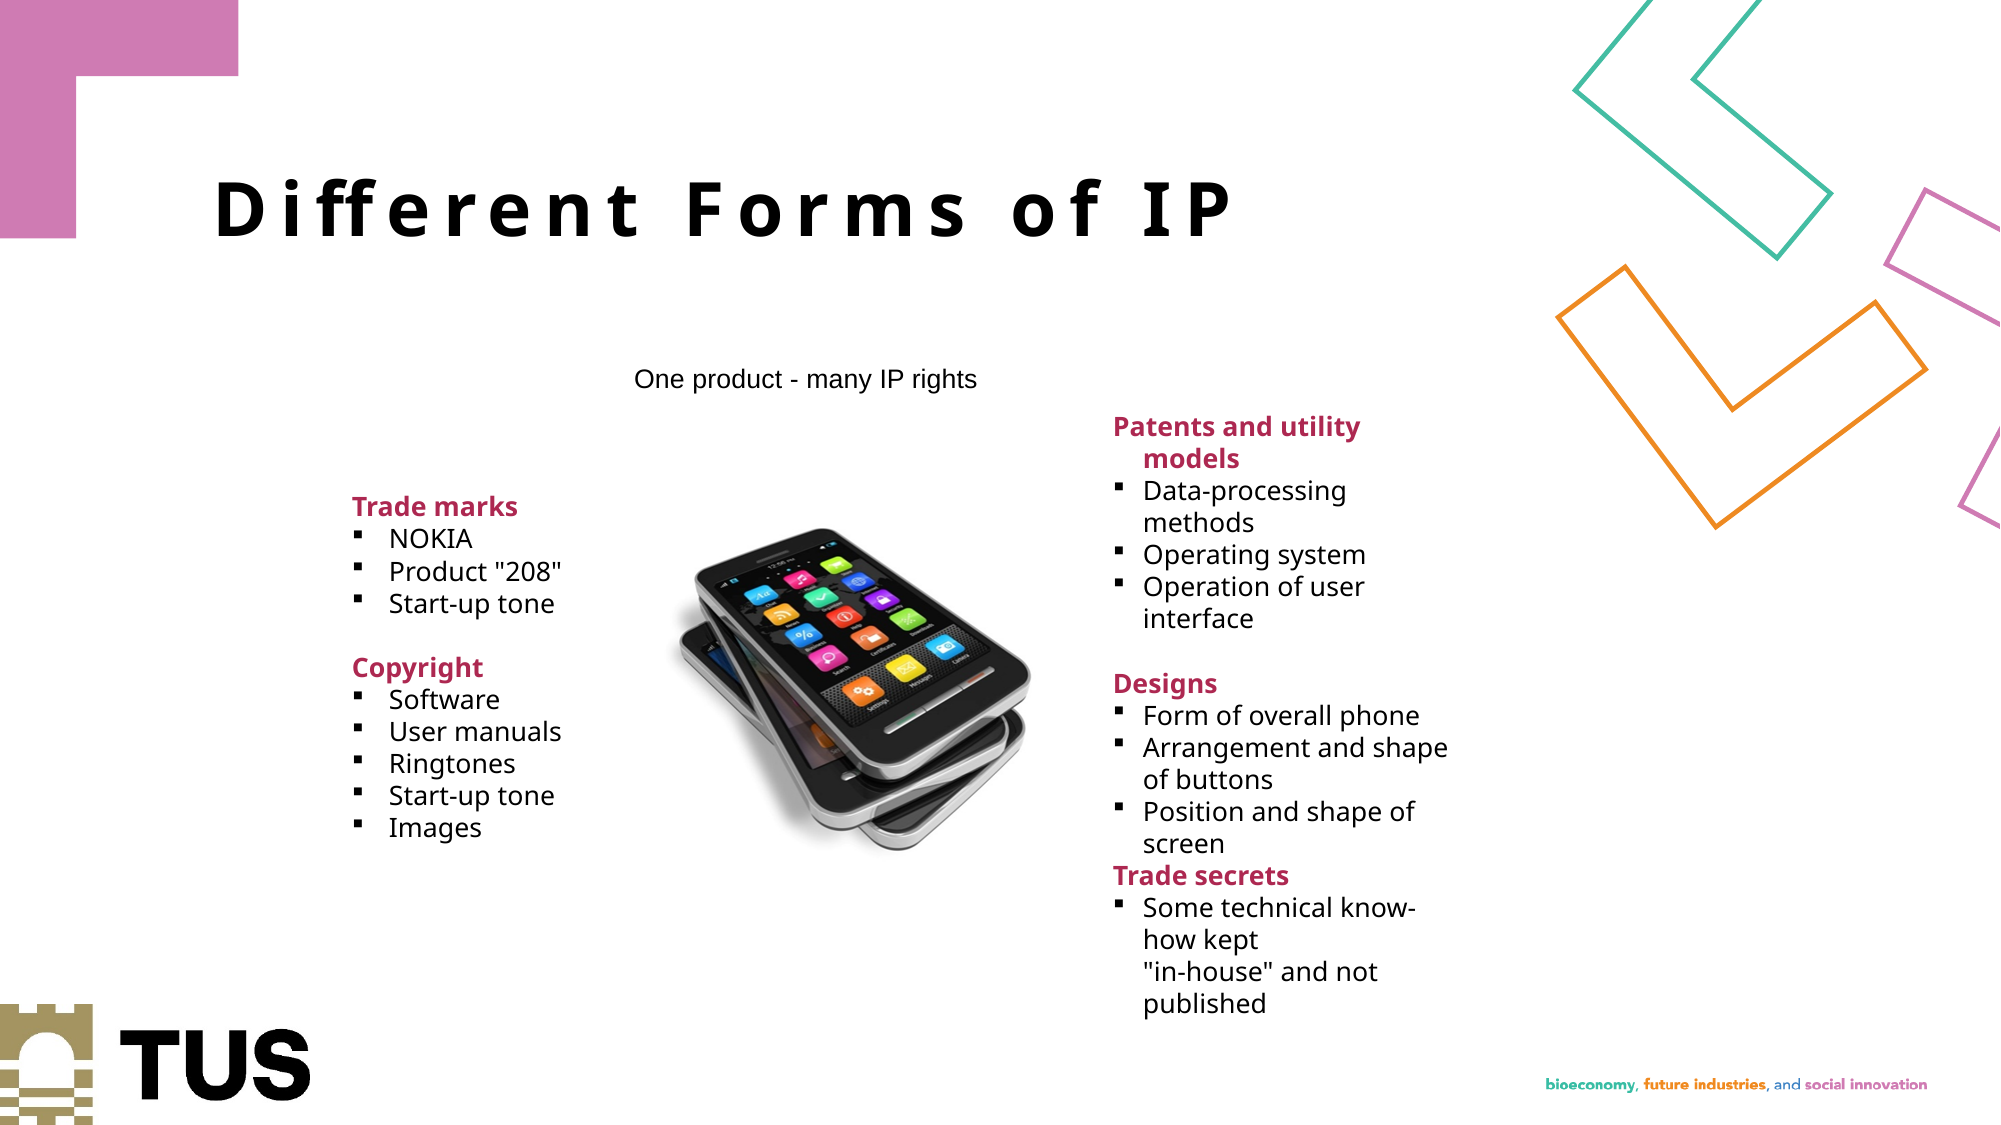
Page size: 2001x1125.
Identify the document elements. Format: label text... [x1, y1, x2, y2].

picture [654, 507, 1061, 862]
picture [0, 1004, 310, 1125]
picture [1538, 1066, 1929, 1101]
text_box Patents and utility models Data-processing methods Operating system Operation of user interface Designs Form of overall phone Arrangement and shape of buttons Position and shape of screen Trade secrets Some technical know-how kept "in-house" and not published [1098, 402, 1464, 1091]
list Different Forms of IP [197, 154, 1610, 287]
text_box Trade marks NOKIA Product "208" Start-up tone Copyright Software User manuals Ringtones Start-up tone Images [337, 482, 605, 883]
text_box One product - many IP rights [619, 354, 1043, 402]
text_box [1610, 0, 2000, 499]
